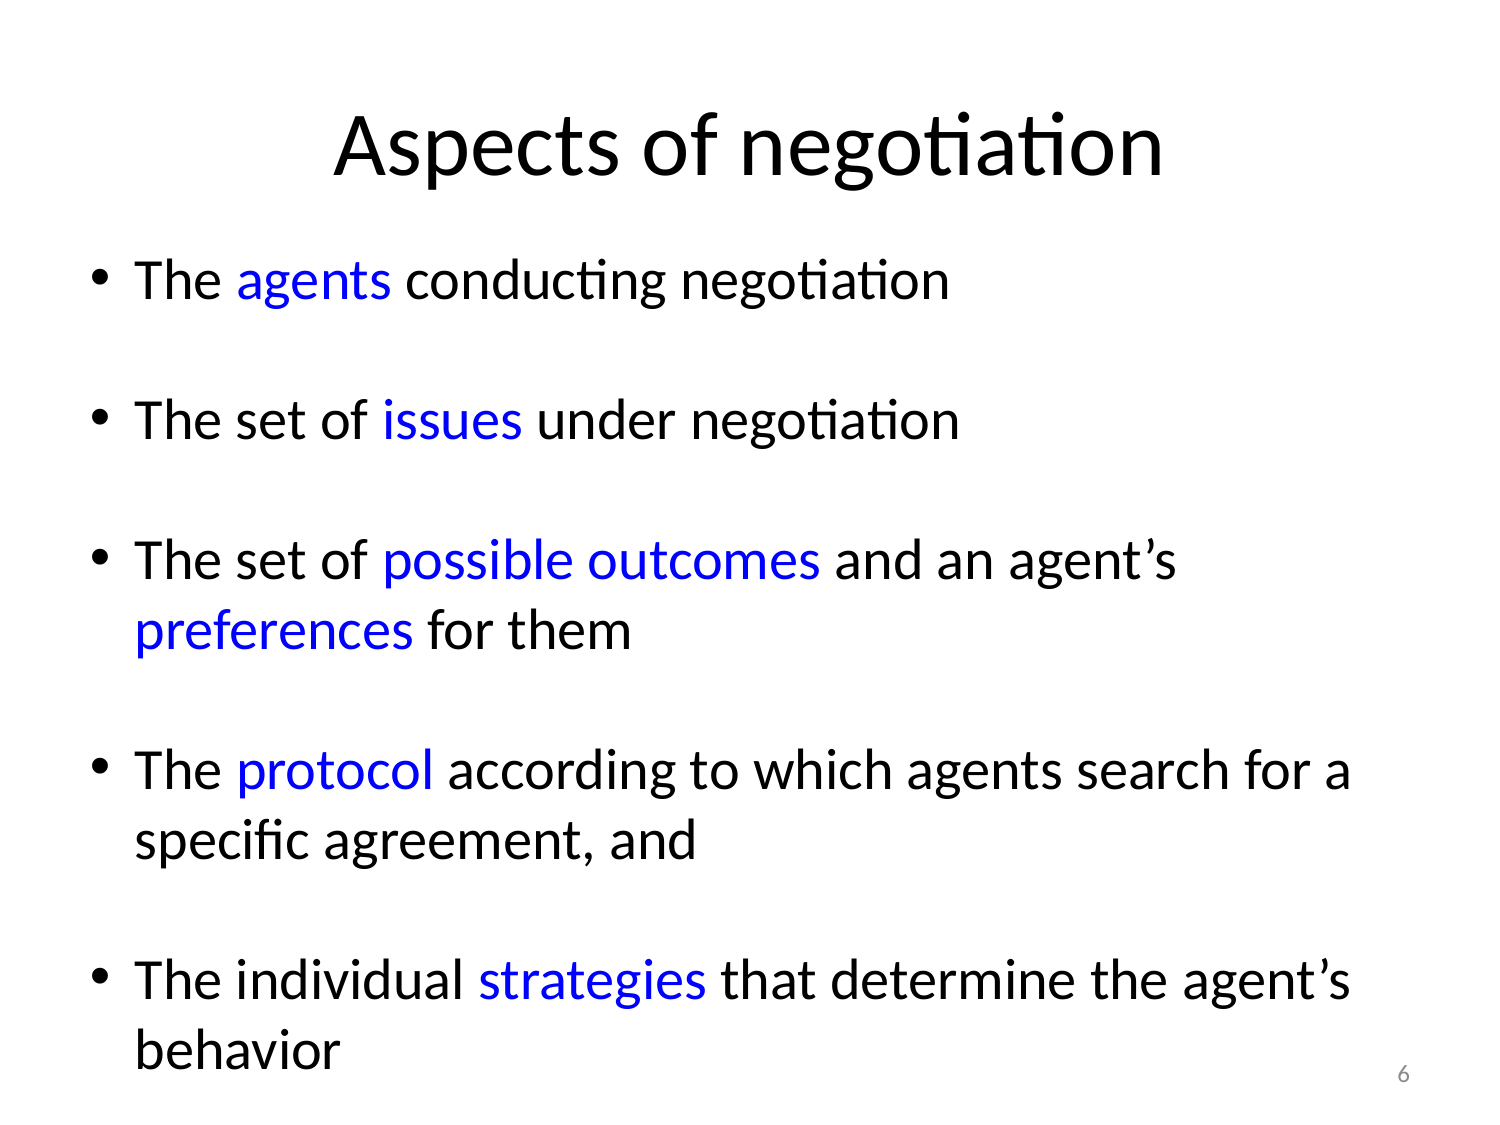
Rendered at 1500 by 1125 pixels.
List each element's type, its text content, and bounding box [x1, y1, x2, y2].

slide_number 6 [1074, 1042, 1425, 1103]
text_box Aspects of negotiation [75, 45, 1425, 233]
text_box The agents conducting negotiation The set of issues under negotiation The set of possible outcomes and an agent’s preferences for them The protocol according to which agents search for a specific agreement, and The individual strategies that determine the agent’s behavior [75, 233, 1425, 1087]
